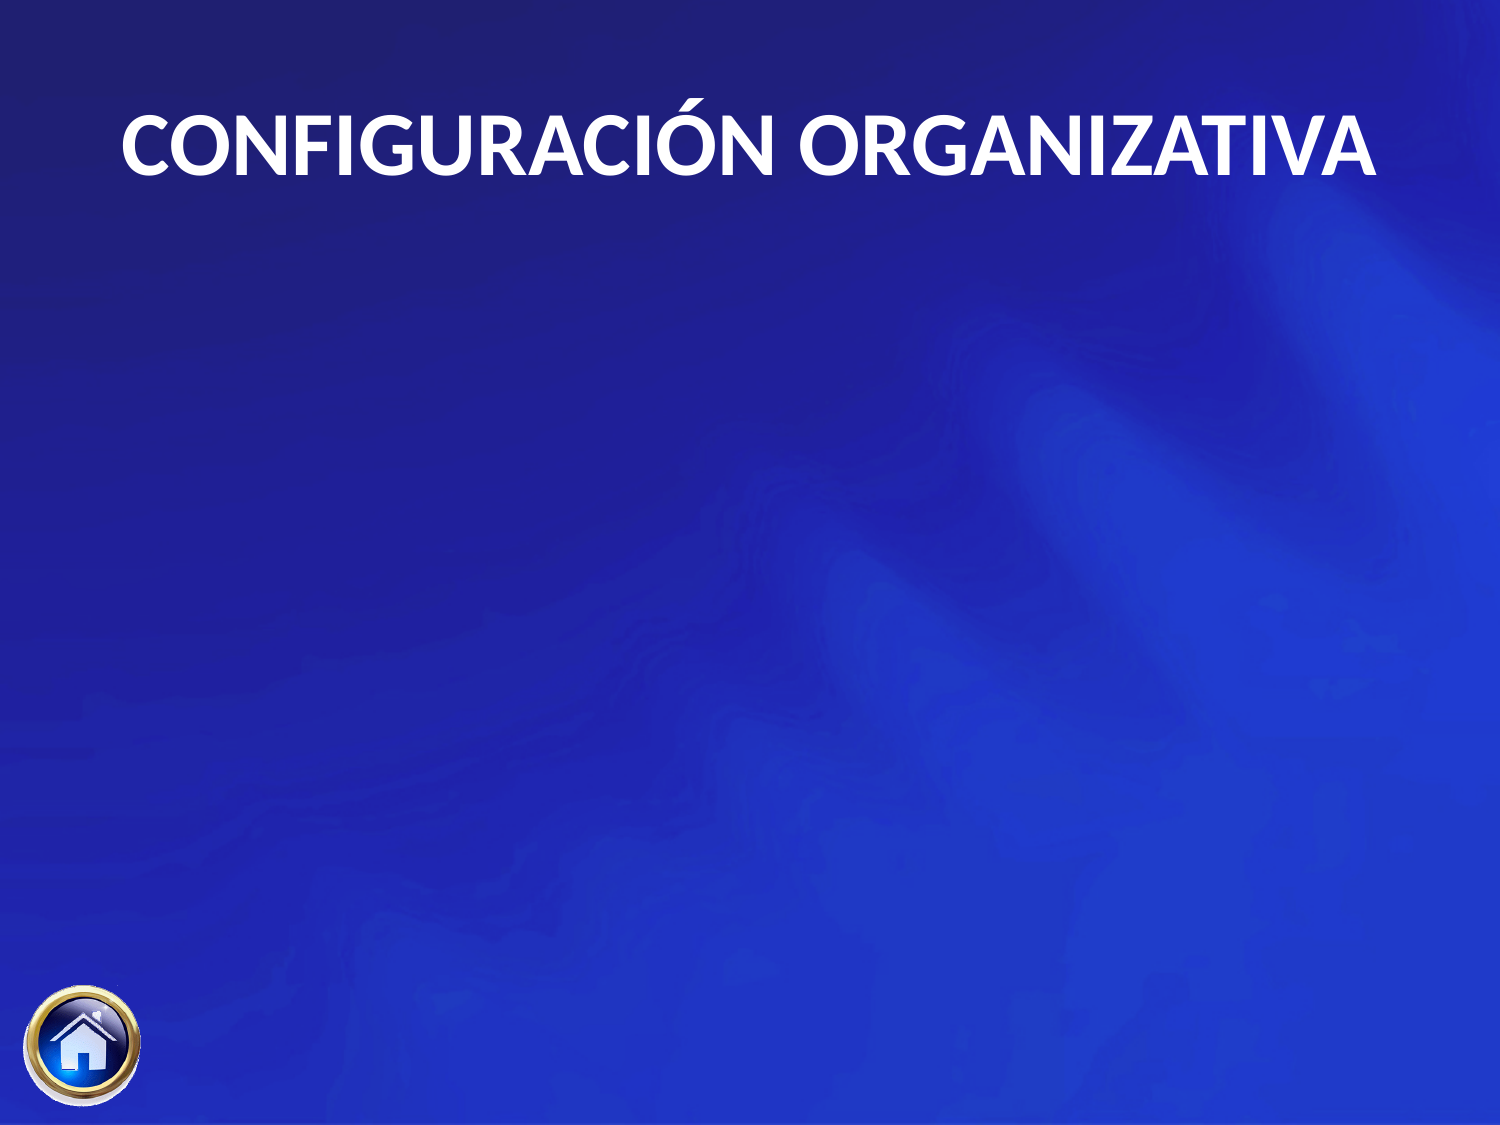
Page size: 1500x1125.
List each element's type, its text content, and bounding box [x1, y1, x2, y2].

picture [0, 959, 166, 1125]
title CONFIGURACIÓN ORGANIZATIVA [74, 44, 1426, 233]
